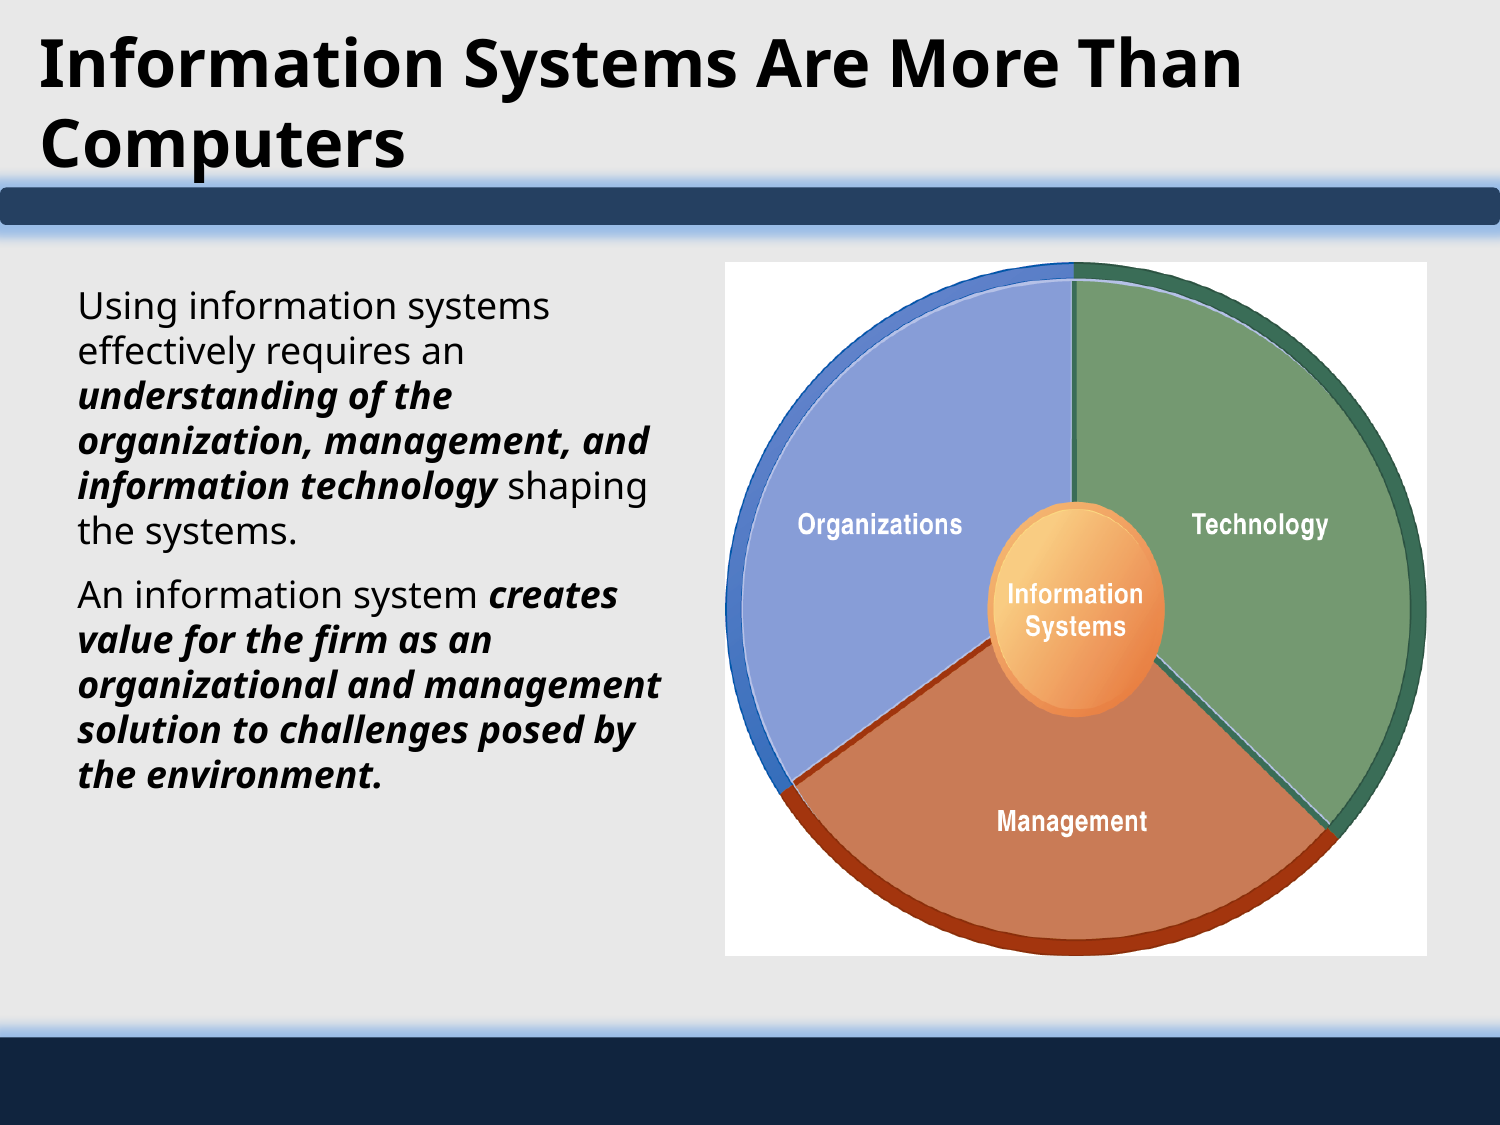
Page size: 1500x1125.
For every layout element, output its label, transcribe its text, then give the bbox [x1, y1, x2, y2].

title Information Systems Are More Than Computers [24, 7, 1463, 196]
picture [724, 262, 1427, 956]
text_box Using information systems effectively requires an understanding of the organization, management, and information technology shaping the systems. An information system creates value for the firm as an organizational and management solution to challenges posed by the environment. [62, 274, 713, 804]
